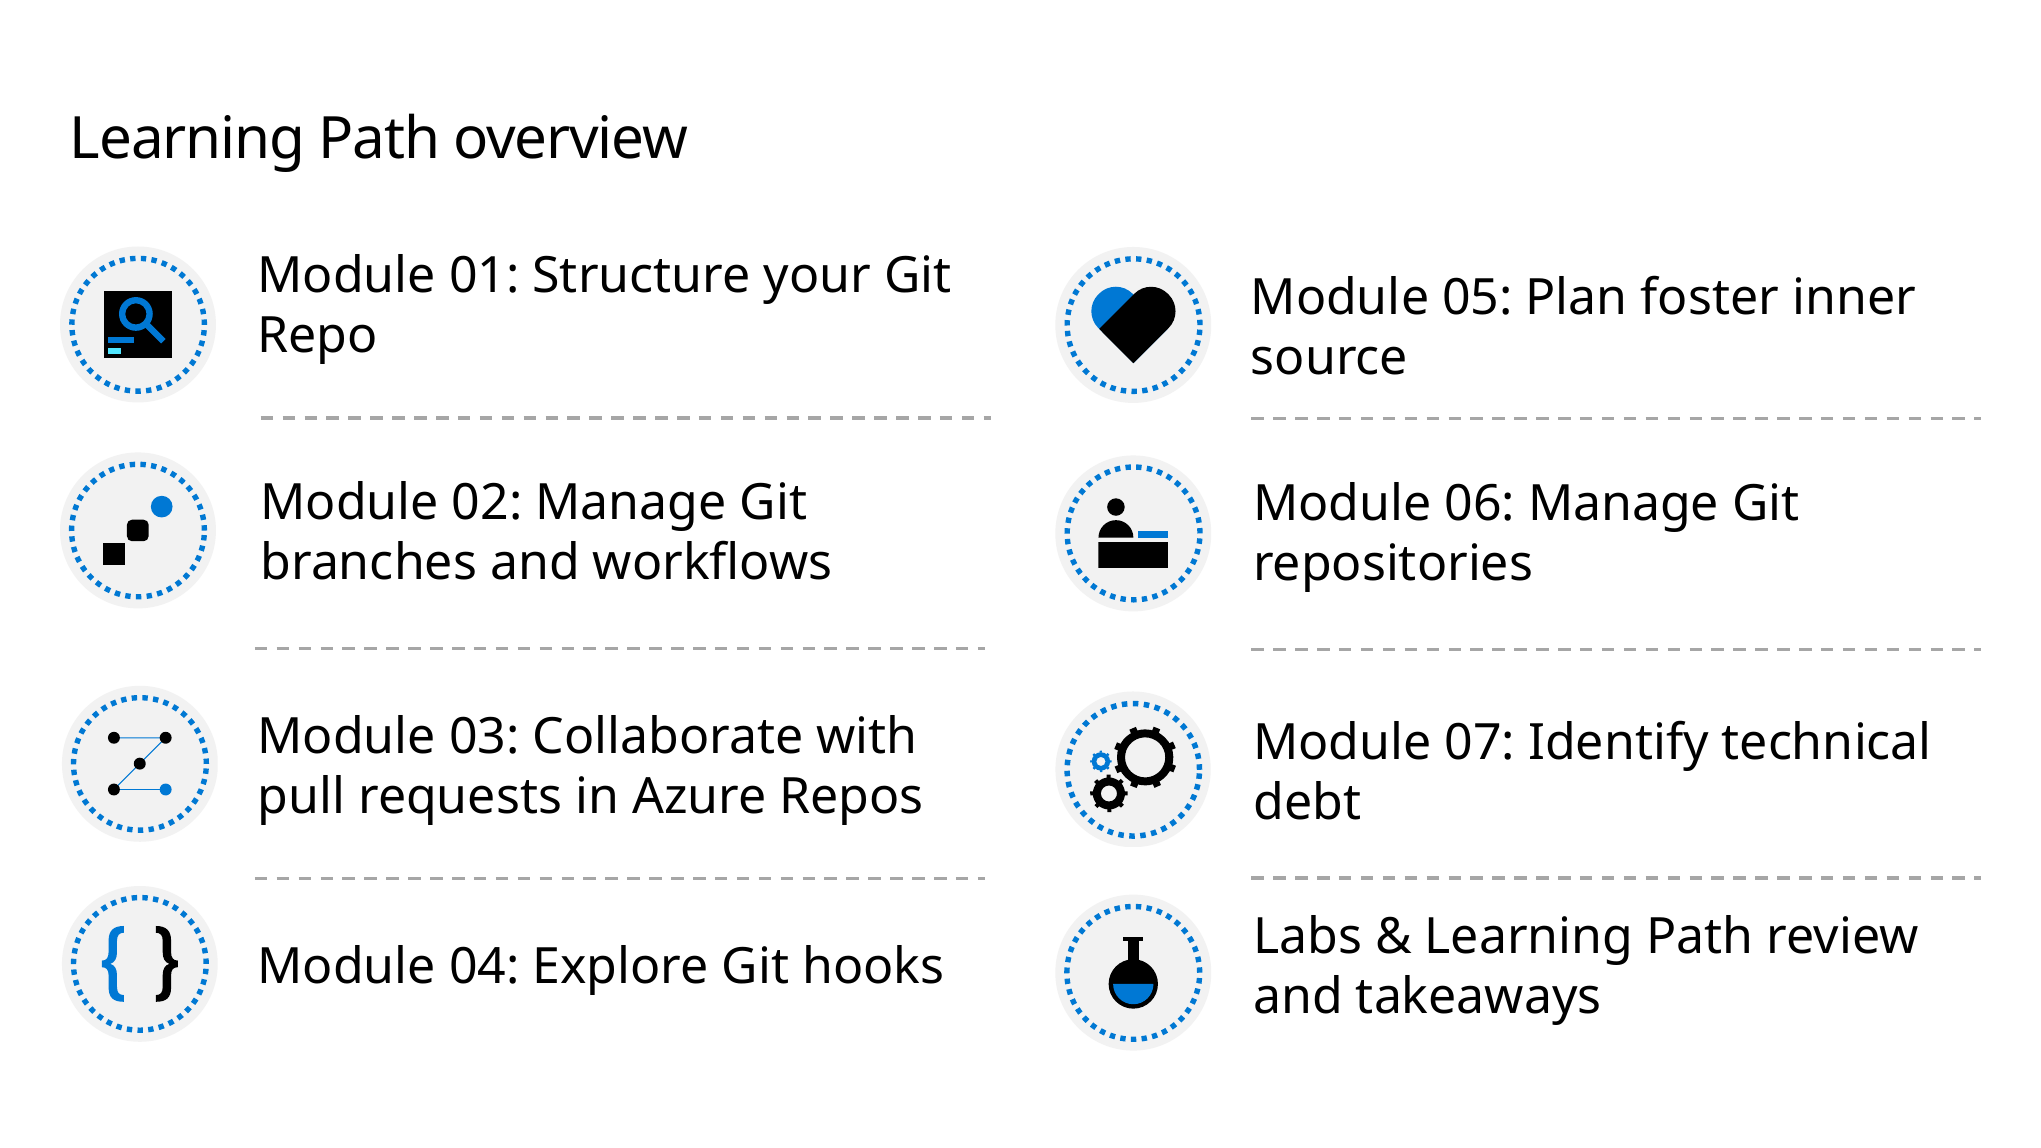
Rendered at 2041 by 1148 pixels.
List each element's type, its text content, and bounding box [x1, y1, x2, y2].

picture [1054, 894, 1212, 1051]
picture [59, 451, 216, 609]
text_box Module 01: Structure your Git Repo [257, 242, 988, 363]
text_box Module 03: Collaborate with pull requests in Azure Repos [257, 703, 988, 824]
picture [1054, 690, 1211, 848]
picture [1054, 246, 1212, 403]
title Learning Path overview [70, 103, 1969, 172]
picture [61, 885, 218, 1042]
text_box Labs & Learning Path review and takeaways [1253, 903, 1981, 1024]
picture [1054, 454, 1212, 612]
text_box Module 07: Identify technical debt [1253, 709, 1984, 830]
text_box Module 05: Plan foster inner source [1250, 264, 1981, 385]
text_box Module 02: Manage Git branches and workflows [260, 469, 991, 590]
text_box Module 06: Manage Git repositories [1253, 470, 1983, 591]
picture [59, 245, 216, 403]
text_box Module 04: Explore Git hooks [257, 933, 988, 994]
picture [61, 685, 218, 842]
